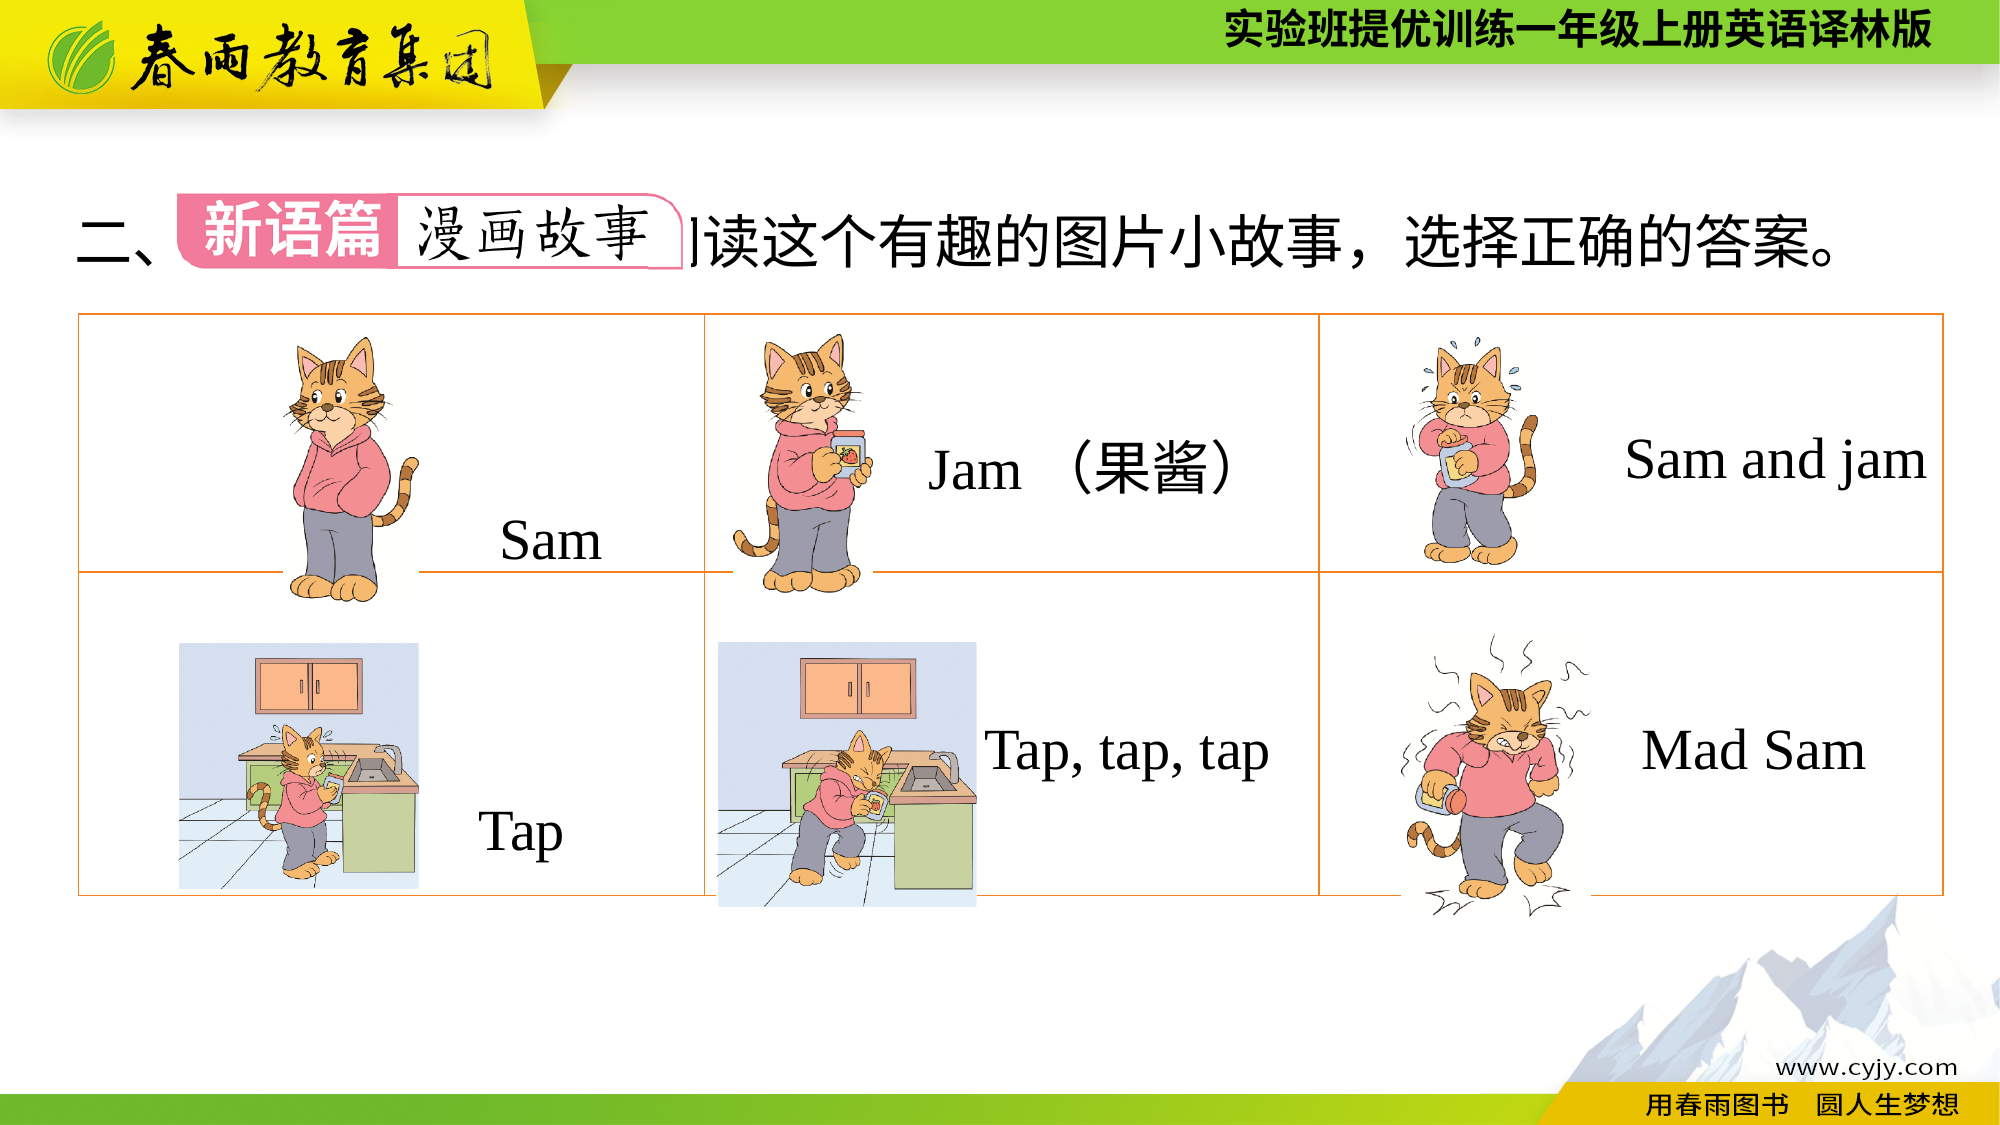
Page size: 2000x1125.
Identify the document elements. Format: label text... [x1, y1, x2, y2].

table_cell Mad Sam [1320, 573, 1942, 895]
table_cell Tap [79, 573, 704, 895]
list 二、 阅读这个有趣的图片小故事，选择正确的答案。 [59, 162, 1944, 284]
table_header Sam [79, 315, 704, 571]
table_header Jam（果酱） [705, 315, 1318, 571]
picture [0, 0, 2000, 1125]
table_cell Tap, tap, tap [705, 573, 1318, 895]
table_header Sam and jam [1320, 315, 1942, 571]
